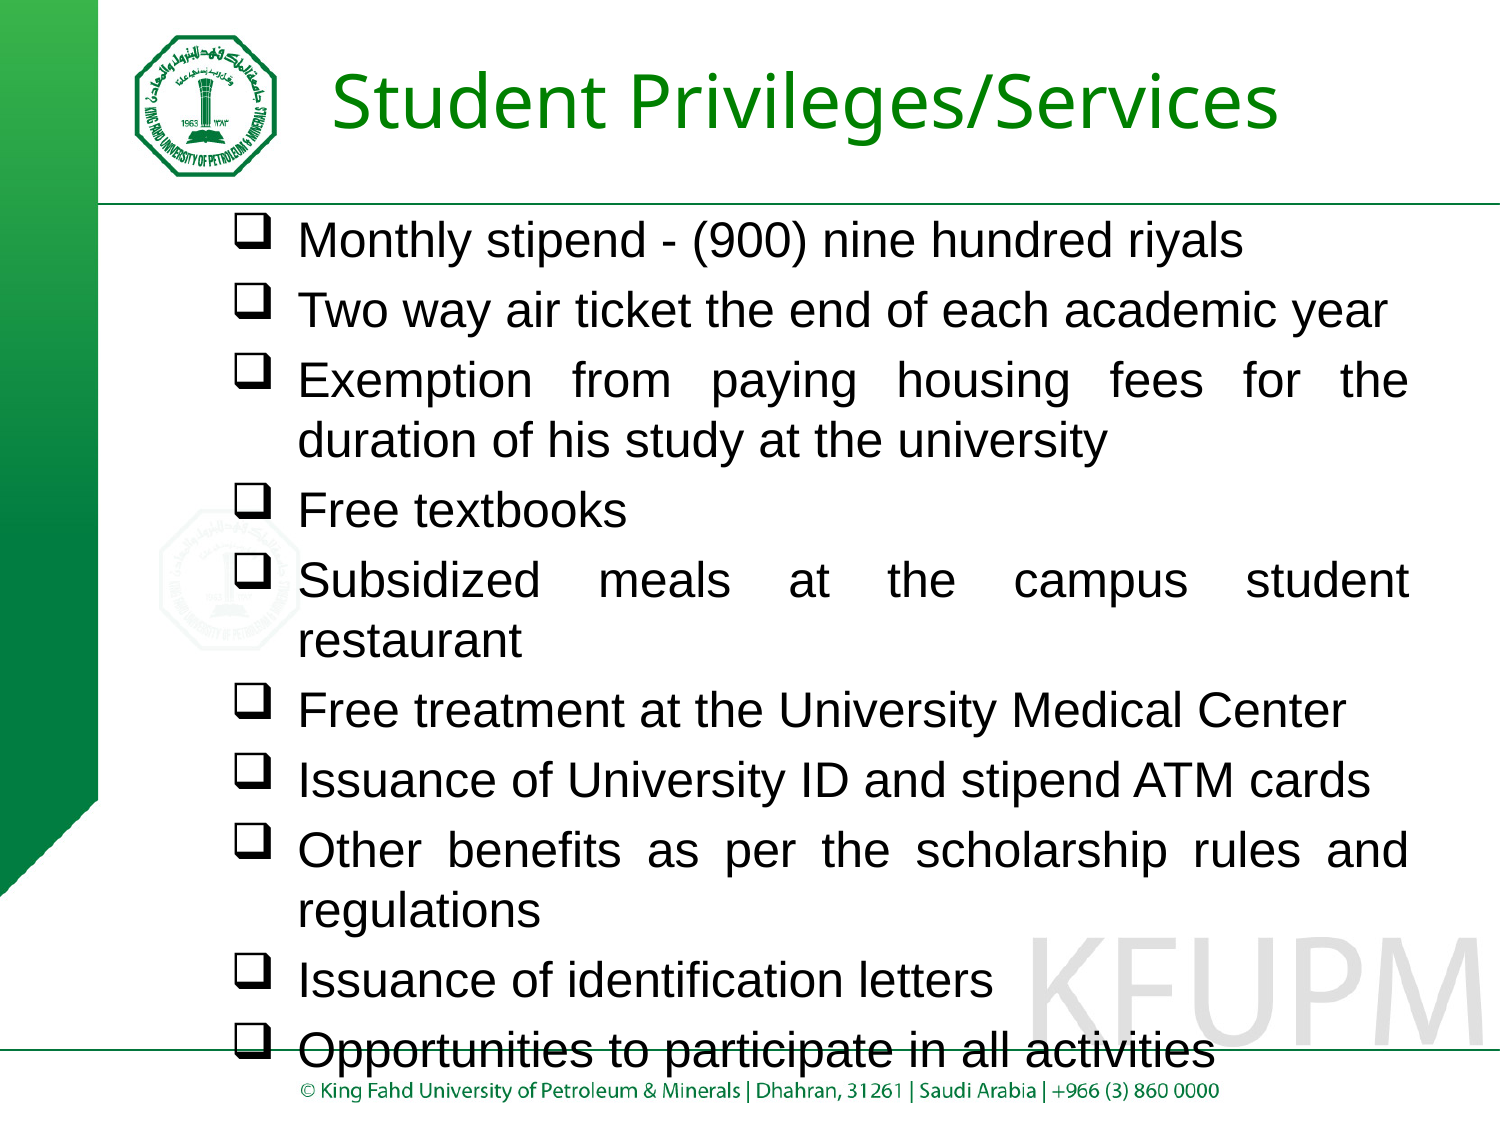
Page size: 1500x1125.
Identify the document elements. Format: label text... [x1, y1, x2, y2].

list Monthly stipend - (900) nine hundred riyals Two way air ticket the end of each academic year Exemption from paying housing fees for the duration of his study at the university Free textbooks Subsidized meals at the campus student restaurant Free treatment at the University Medical Center Issuance of University ID and stipend ATM cards Other benefits as per the scholarship rules and regulations Issuance of identification letters Opportunities to participate in all activities [149, 199, 1426, 876]
picture [0, 0, 1500, 1103]
title Student Privileges/Services [237, 21, 1376, 176]
